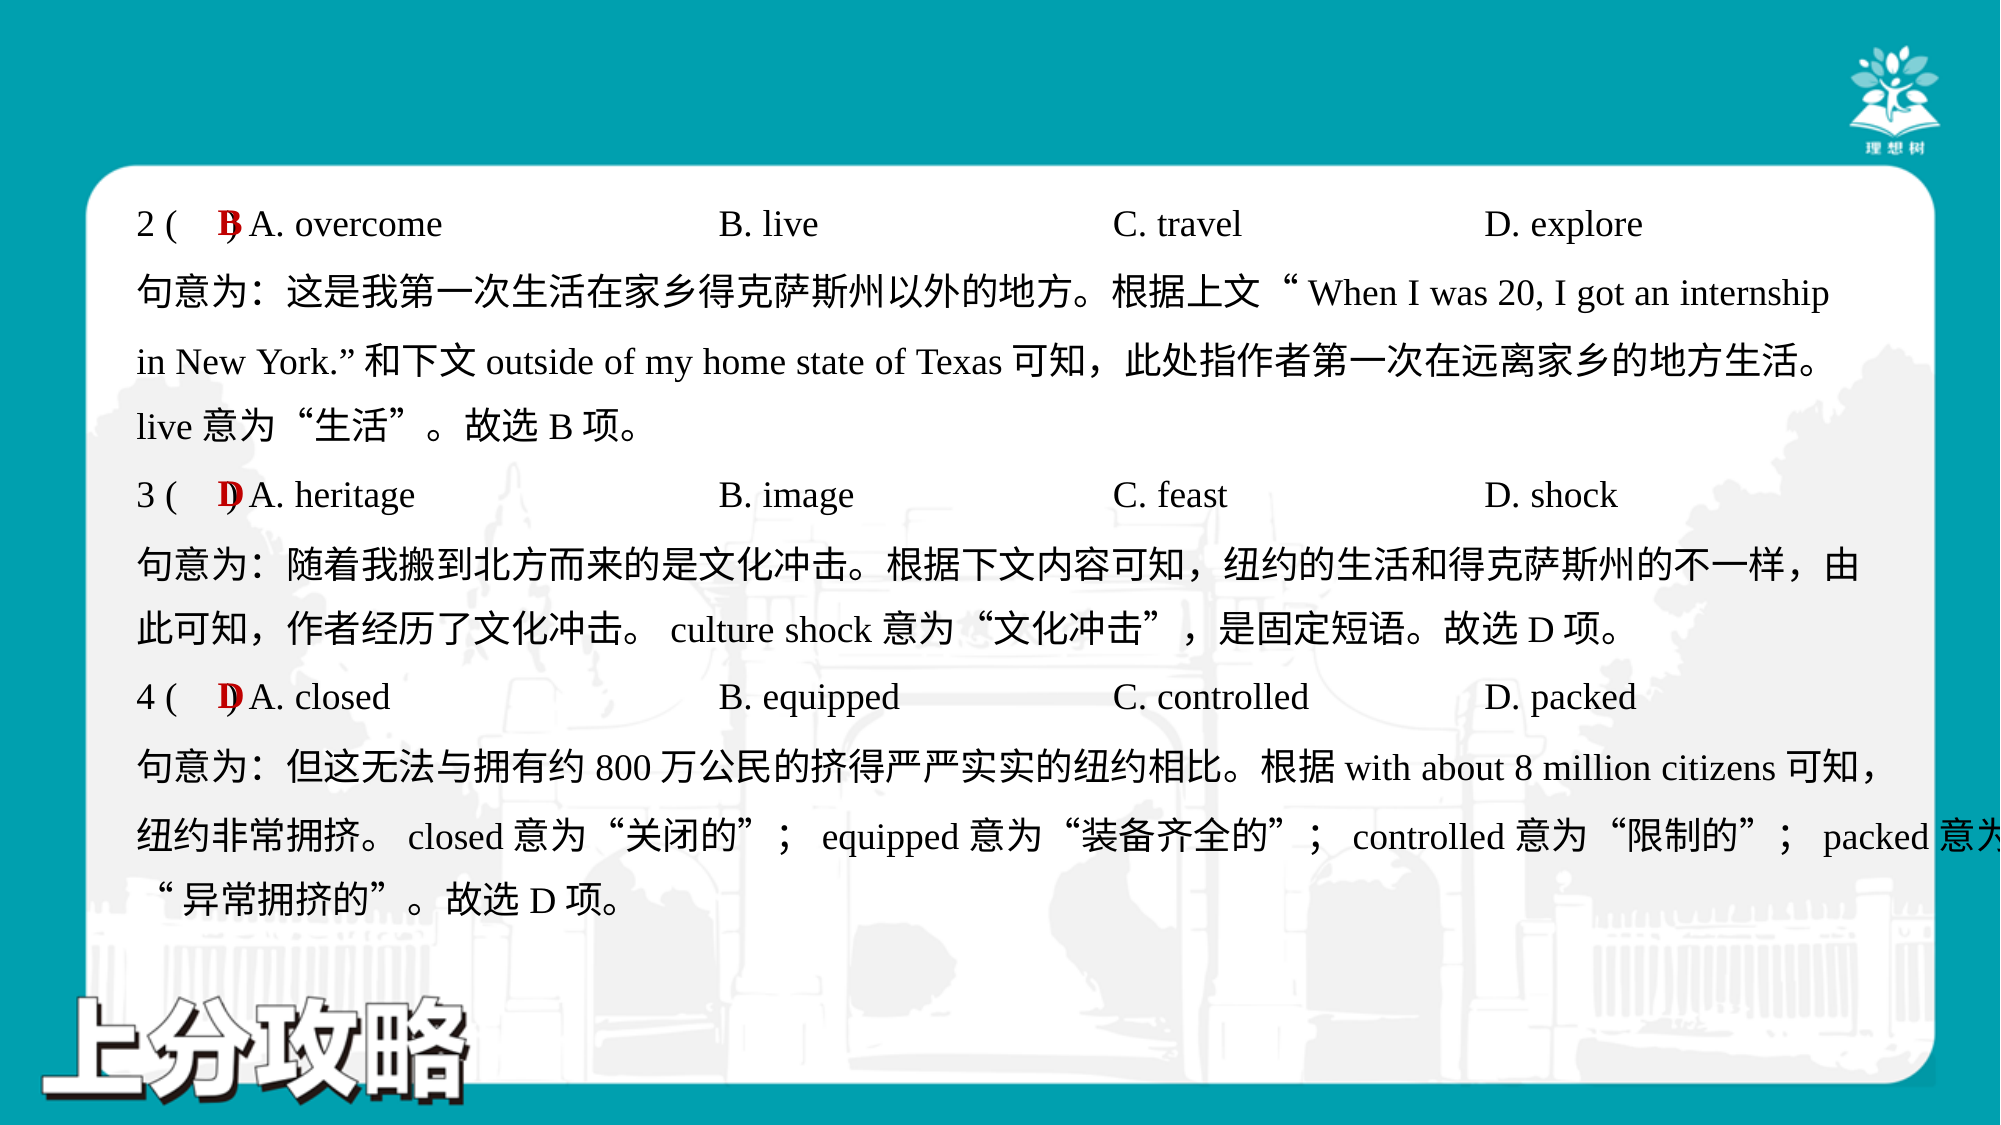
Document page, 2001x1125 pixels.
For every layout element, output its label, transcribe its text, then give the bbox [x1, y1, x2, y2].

text_box 2 ( ) A. overcome B. live C. travel D. explore [136, 176, 1865, 237]
text_box 3 ( ) A. heritage B. image C. feast D. shock [259, 447, 1865, 507]
text_box 句意为：但这无法与拥有约800万公民的挤得严严实实的纽约相比。根据with about 8 million citizens可知， 纽约非常拥挤。closed意为“关闭的”；equipped意为“装备齐全的”；controlled意为“限制的”；packed意为 “异常拥挤的”。故选D项。 [136, 719, 1865, 915]
text_box B [204, 176, 257, 236]
text_box 句意为：这是我第一次生活在家乡得克萨斯州以外的地方。根据上文“When I was 20, I got an internship in New York.”和下文outside of my home state of Texas可知，此处指作者第一次在远离家乡的地方生活。 live意为“生活”。故选B项。 [136, 244, 1865, 441]
picture [0, 0, 2000, 1125]
text_box D [204, 447, 259, 507]
text_box 句意为：随着我搬到北方而来的是文化冲击。根据下文内容可知，纽约的生活和得克萨斯州的不一样，由 此可知，作者经历了文化冲击。culture shock意为“文化冲击”，是固定短语。故选D项。 [136, 516, 1865, 644]
text_box 4 ( ) A. closed B. equipped C. controlled D. packed [259, 650, 1865, 710]
text_box 4 ( ) A. closed B. equipped C. controlled D. packed [136, 650, 204, 710]
text_box 3 ( ) A. heritage B. image C. feast D. shock [136, 447, 204, 507]
text_box D [204, 649, 259, 710]
